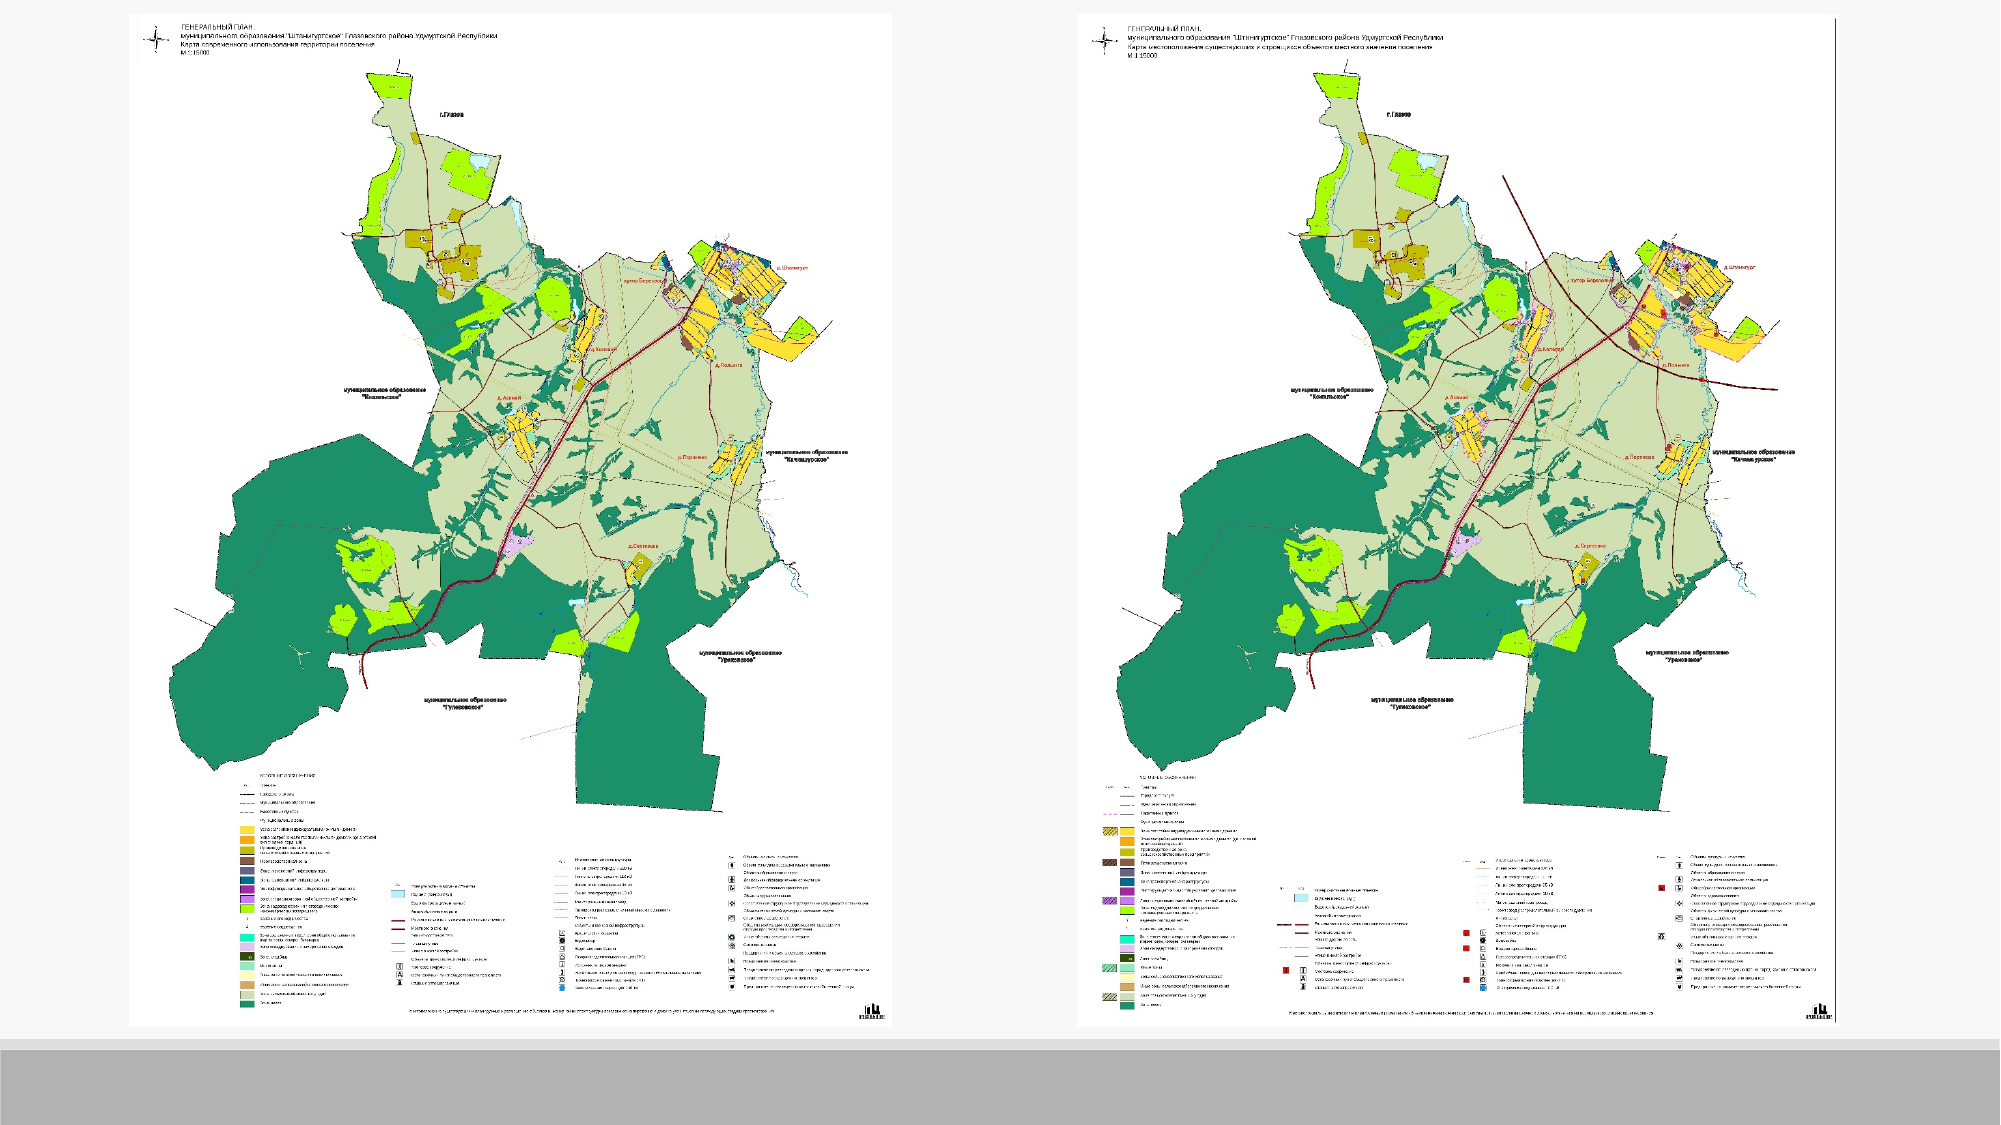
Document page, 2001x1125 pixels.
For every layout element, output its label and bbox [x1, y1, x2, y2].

picture [129, 13, 892, 1027]
picture [1076, 13, 1839, 1027]
